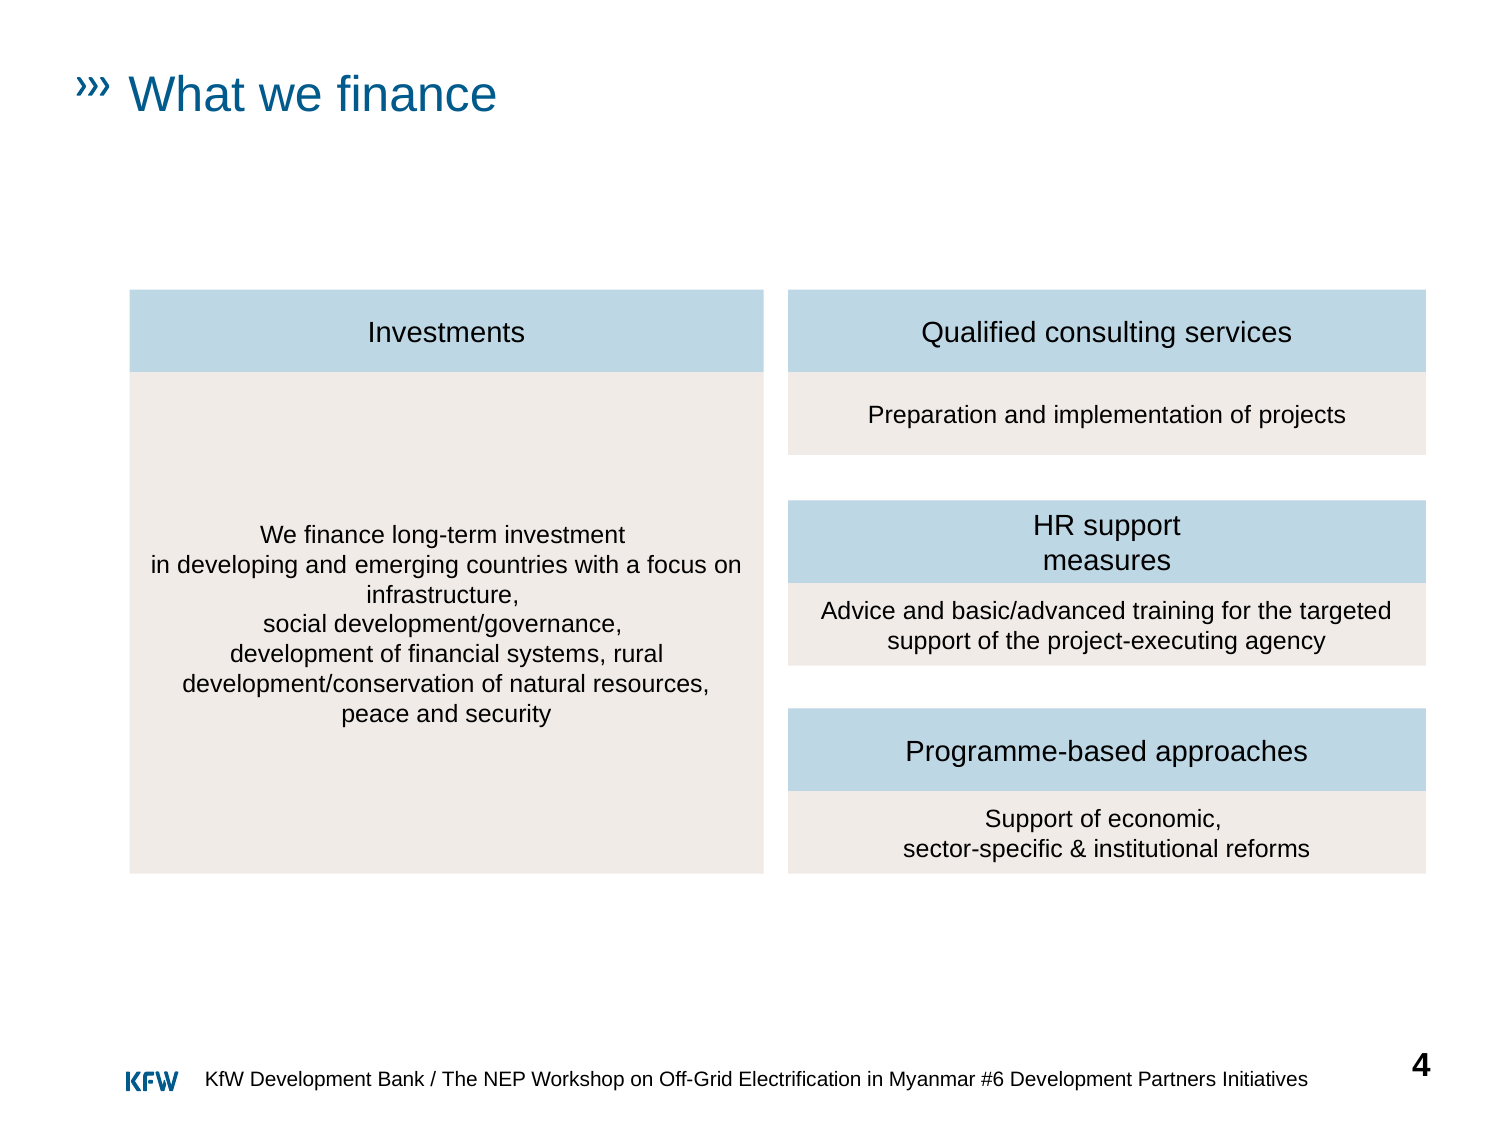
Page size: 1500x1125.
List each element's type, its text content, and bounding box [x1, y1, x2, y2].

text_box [787, 708, 1427, 874]
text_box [787, 289, 1427, 456]
title What we finance [128, 61, 1318, 209]
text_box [787, 500, 1427, 666]
text_box Investments [129, 289, 764, 372]
footer KfW Development Bank / The NEP Workshop on Off-Grid Electrification in Myanmar #6 Development Partners Initiatives [204, 1066, 1365, 1094]
text_box We finance long-term investment in developing and emerging countries with a focus on infrastructure, social development/governance, development of financial systems, rural development/conservation of natural resources, peace and security [129, 372, 764, 874]
slide_number 4 [1412, 1035, 1483, 1065]
